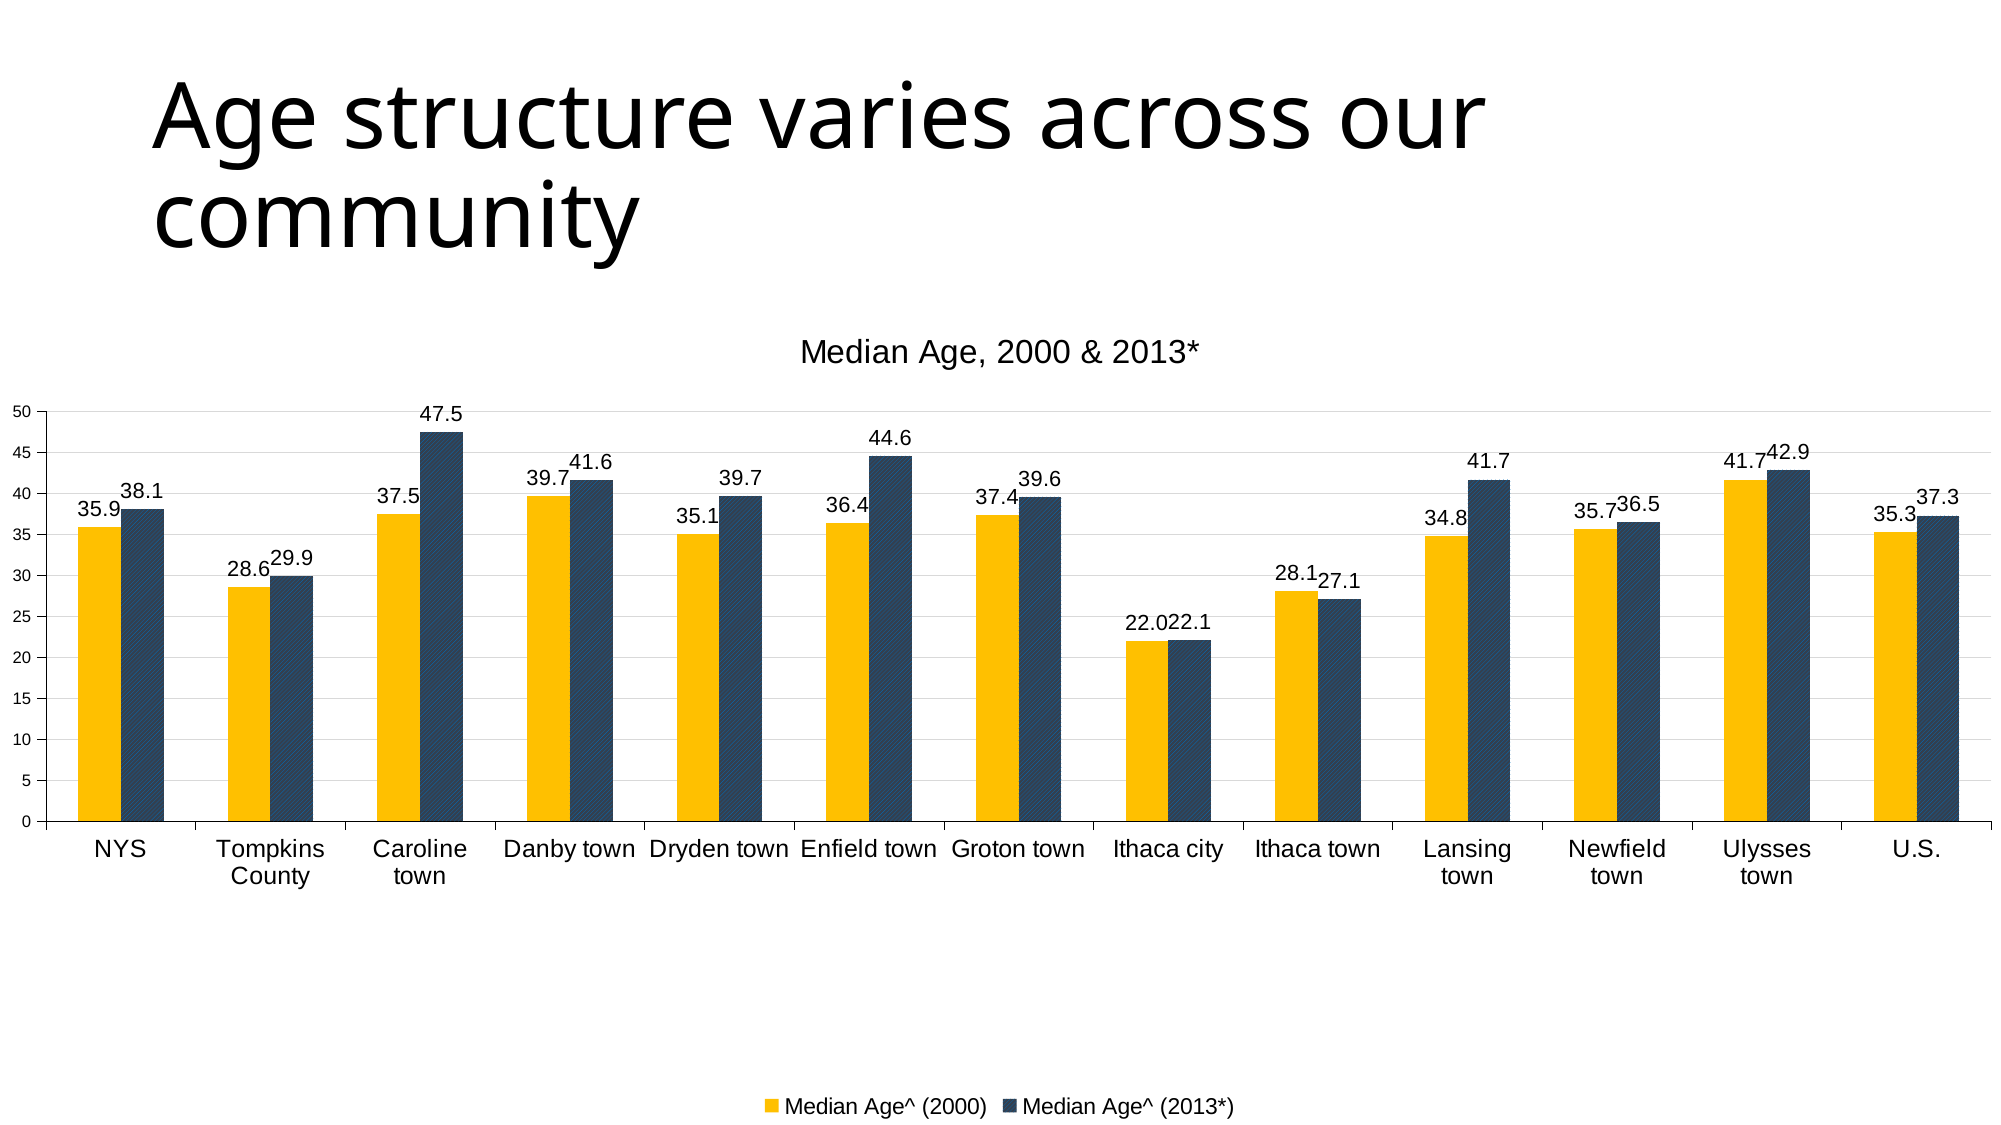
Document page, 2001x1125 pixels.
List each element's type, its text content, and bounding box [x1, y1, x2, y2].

title Age structure varies across our community [137, 59, 1863, 278]
chart [0, 299, 2000, 1125]
